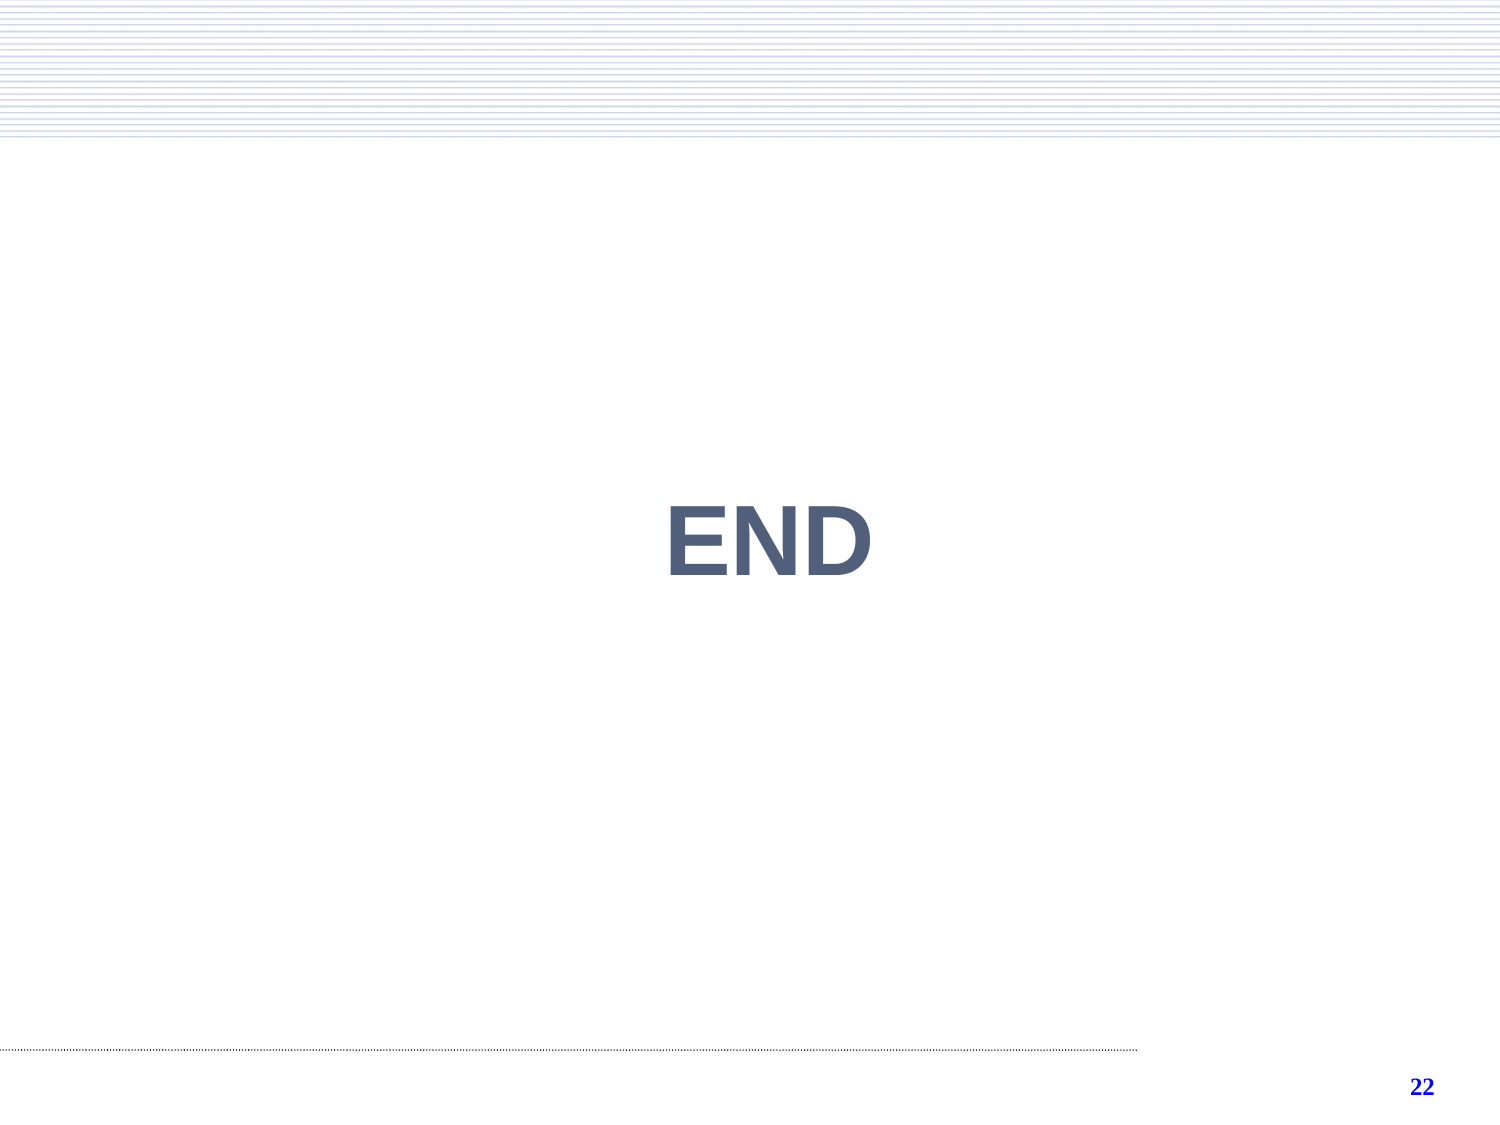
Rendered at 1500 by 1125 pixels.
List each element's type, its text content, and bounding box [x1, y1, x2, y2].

slide_number 21 [1099, 1062, 1451, 1103]
text_box END [649, 467, 891, 603]
